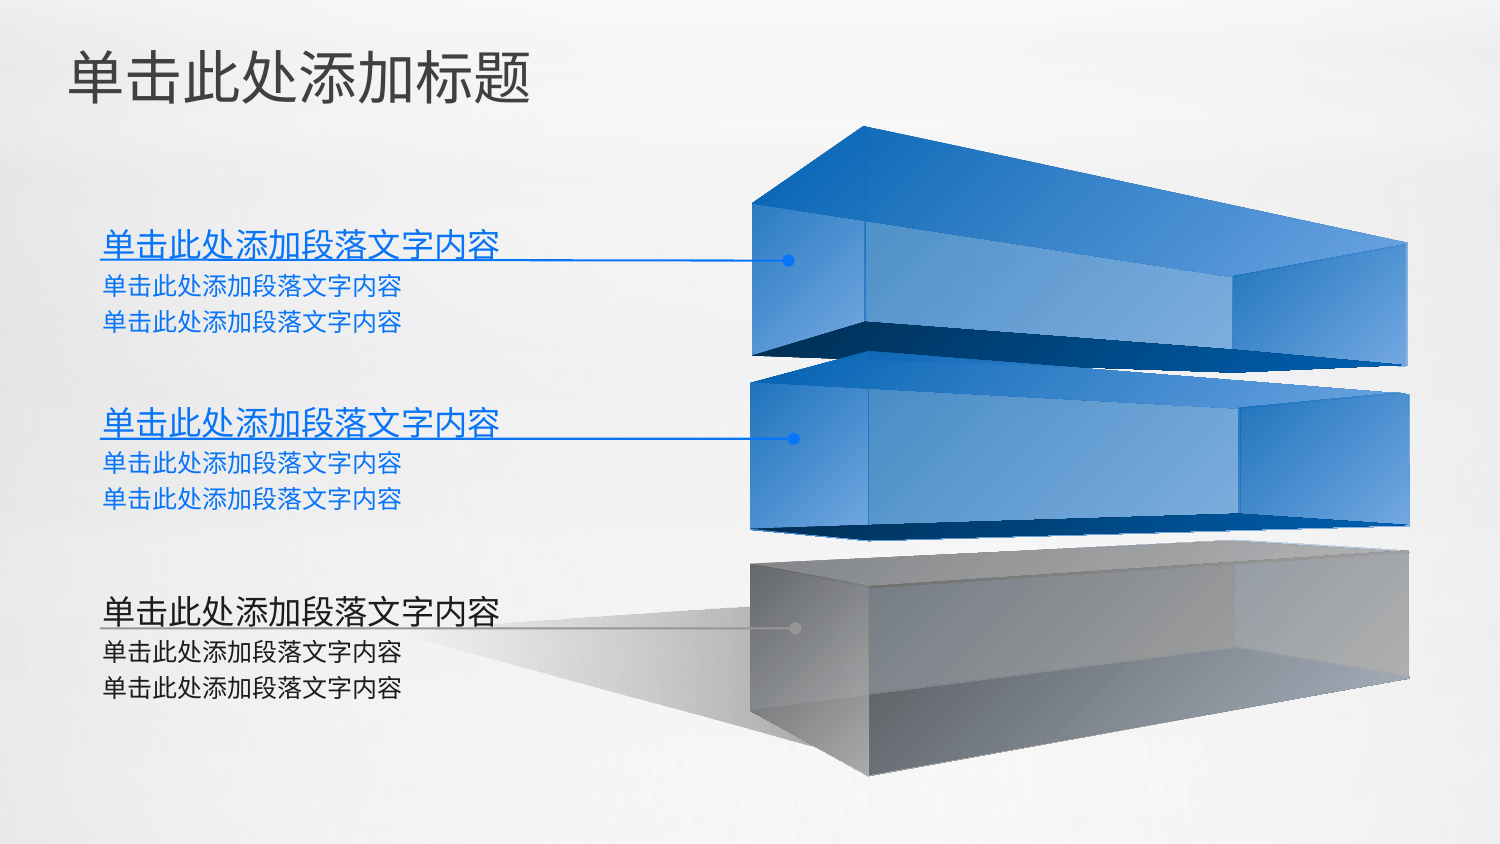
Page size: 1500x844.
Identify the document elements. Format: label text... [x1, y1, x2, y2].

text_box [749, 350, 1411, 542]
picture [0, 0, 1500, 844]
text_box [374, 539, 1411, 777]
text_box 单击此处添加段落文字内容 单击此处添加段落文字内容 单击此处添加段落文字内容 [87, 386, 588, 521]
text_box 单击此处添加段落文字内容 单击此处添加段落文字内容 单击此处添加段落文字内容 [87, 209, 588, 380]
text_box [751, 125, 1408, 349]
text_box 单击此处添加段落文字内容 单击此处添加段落文字内容 单击此处添加段落文字内容 [87, 575, 369, 710]
text_box 单击此处添加标题 [51, 33, 597, 127]
